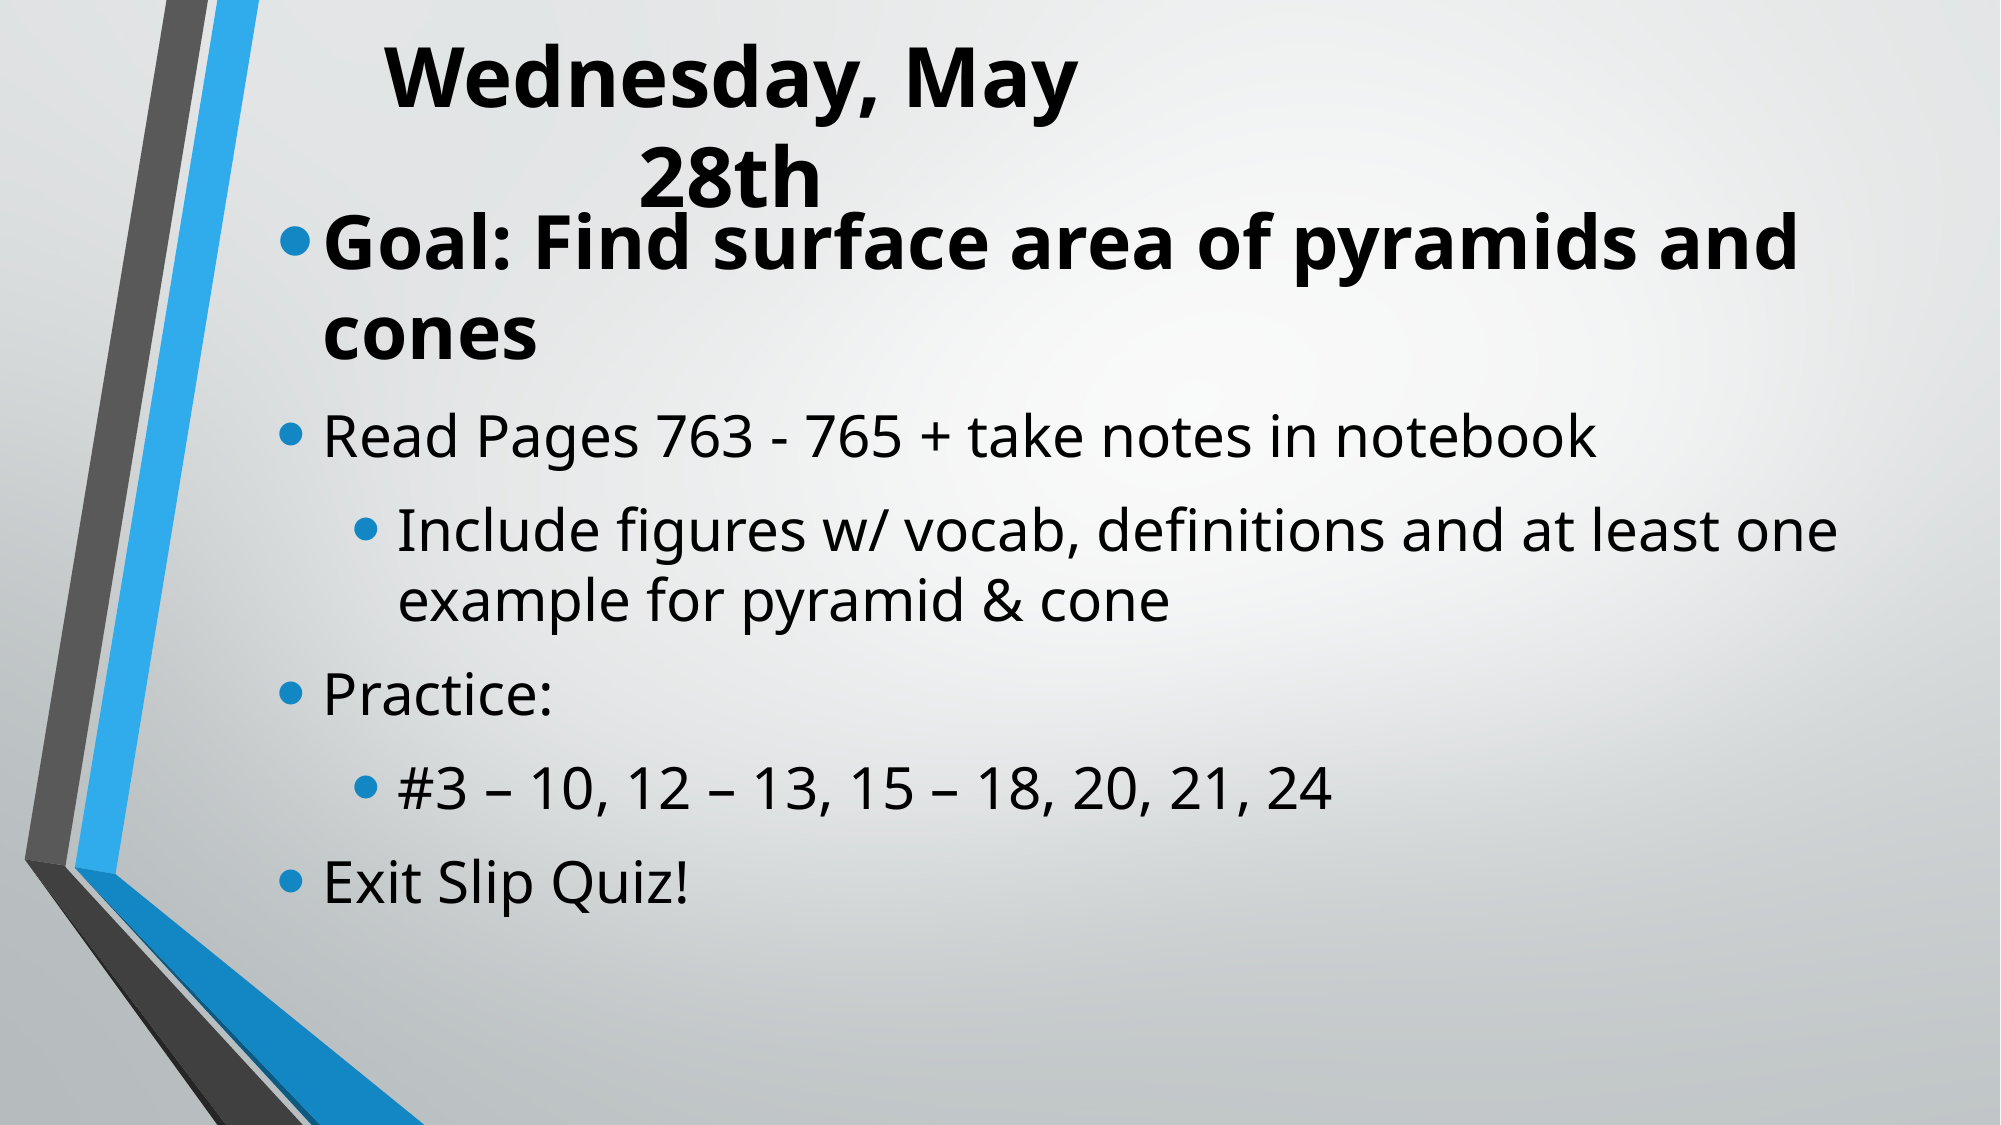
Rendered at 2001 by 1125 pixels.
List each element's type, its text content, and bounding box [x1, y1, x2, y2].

title Wednesday, May 28th [278, 37, 1185, 210]
list Goal: Find surface area of pyramids and cones Read Pages 763 - 765 + take notes in notebook Include figures w/ vocab, definitions and at least one example for pyramid & cone Practice: #3 – 10, 12 – 13, 15 – 18, 20, 21, 24 Exit Slip Quiz! [260, 210, 1905, 1065]
